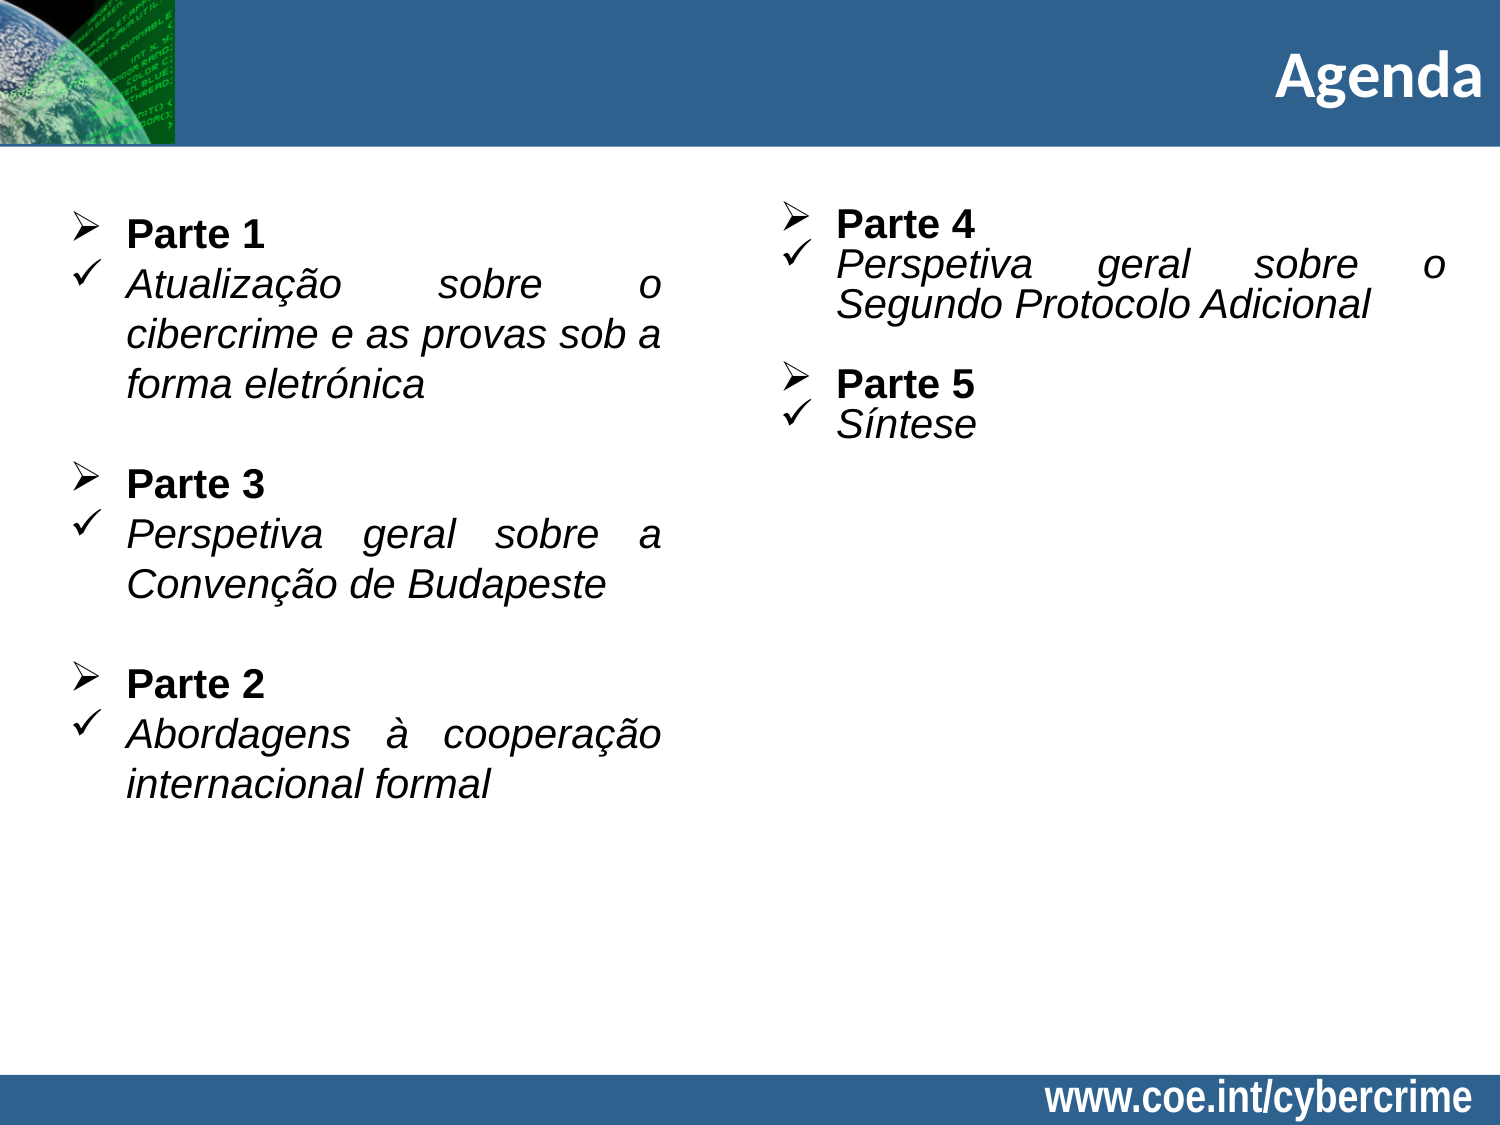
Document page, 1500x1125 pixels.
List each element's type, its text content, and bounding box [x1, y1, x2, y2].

text_box Agenda [177, 0, 1500, 149]
text_box Parte 4 Perspetiva geral sobre o Segundo Protocolo Adicional Parte 5 Síntese [765, 199, 1462, 454]
text_box Parte 1 Atualização sobre o cibercrime e as provas sob a forma eletrónica Parte 3 Perspetiva geral sobre a Convenção de Budapeste Parte 2 Abordagens à cooperação internacional formal [55, 199, 678, 865]
text_box www.coe.int/cybercrime [1030, 1059, 1500, 1125]
picture [0, 0, 175, 144]
text_box [0, 1073, 1030, 1125]
